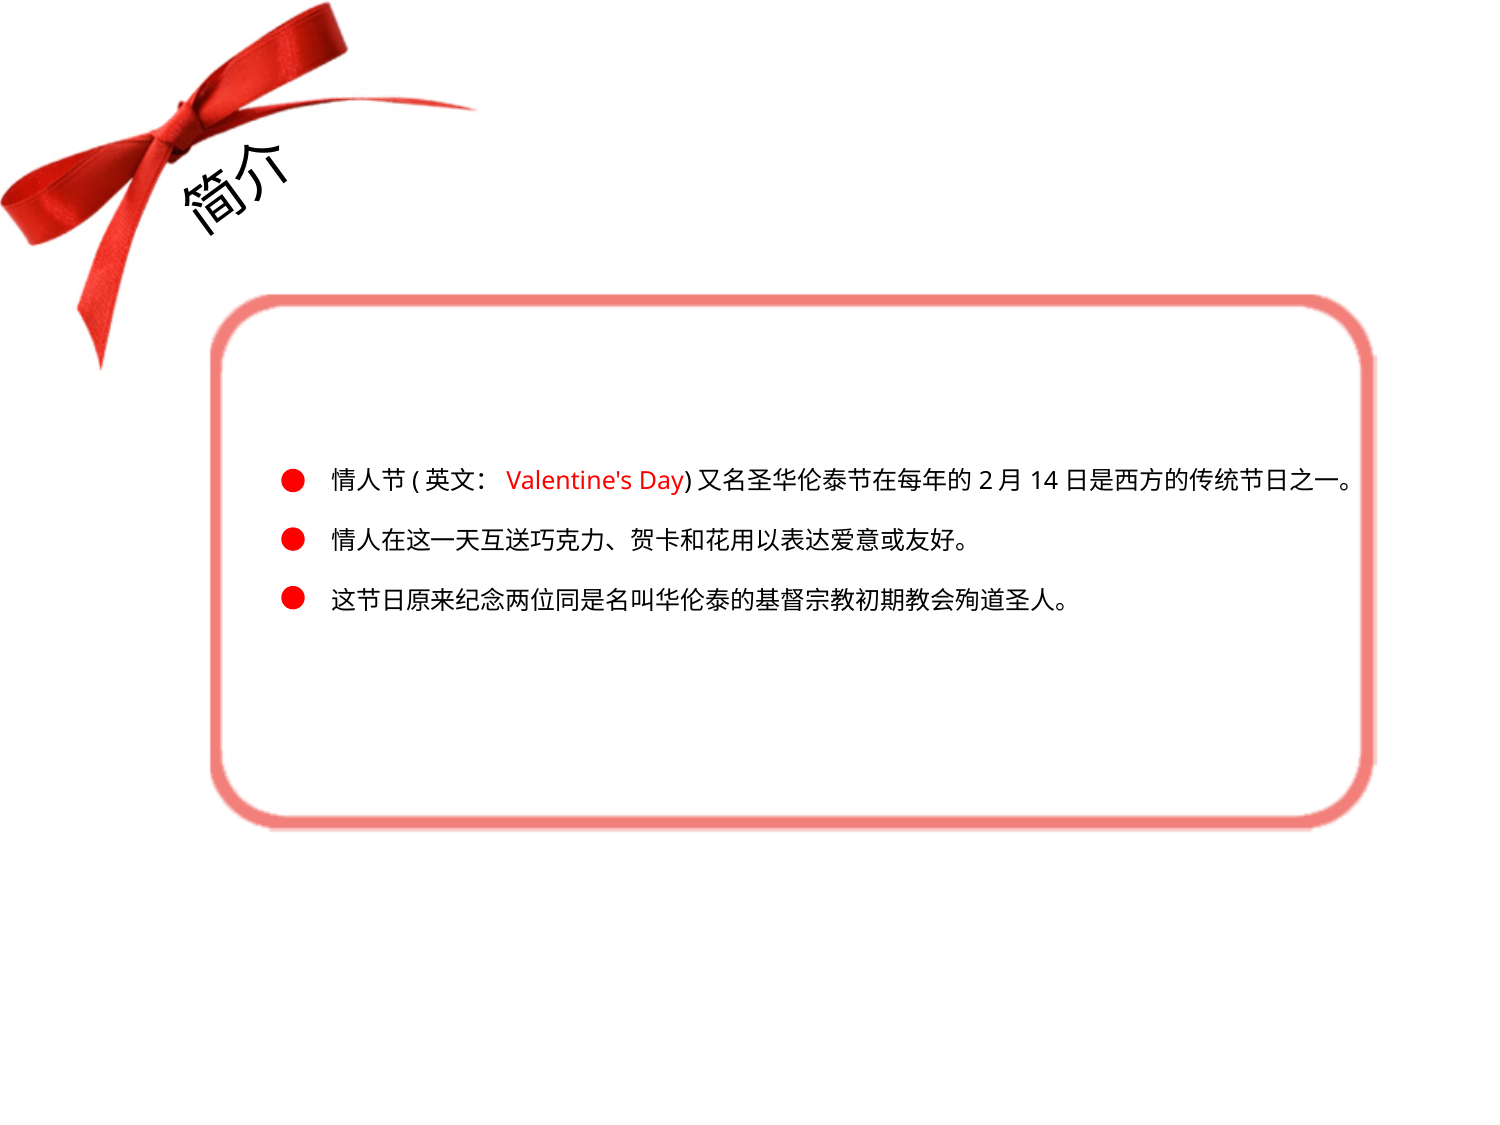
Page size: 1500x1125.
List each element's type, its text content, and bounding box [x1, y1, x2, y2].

text_box 简介 [153, 105, 321, 256]
picture [0, 0, 1500, 1125]
